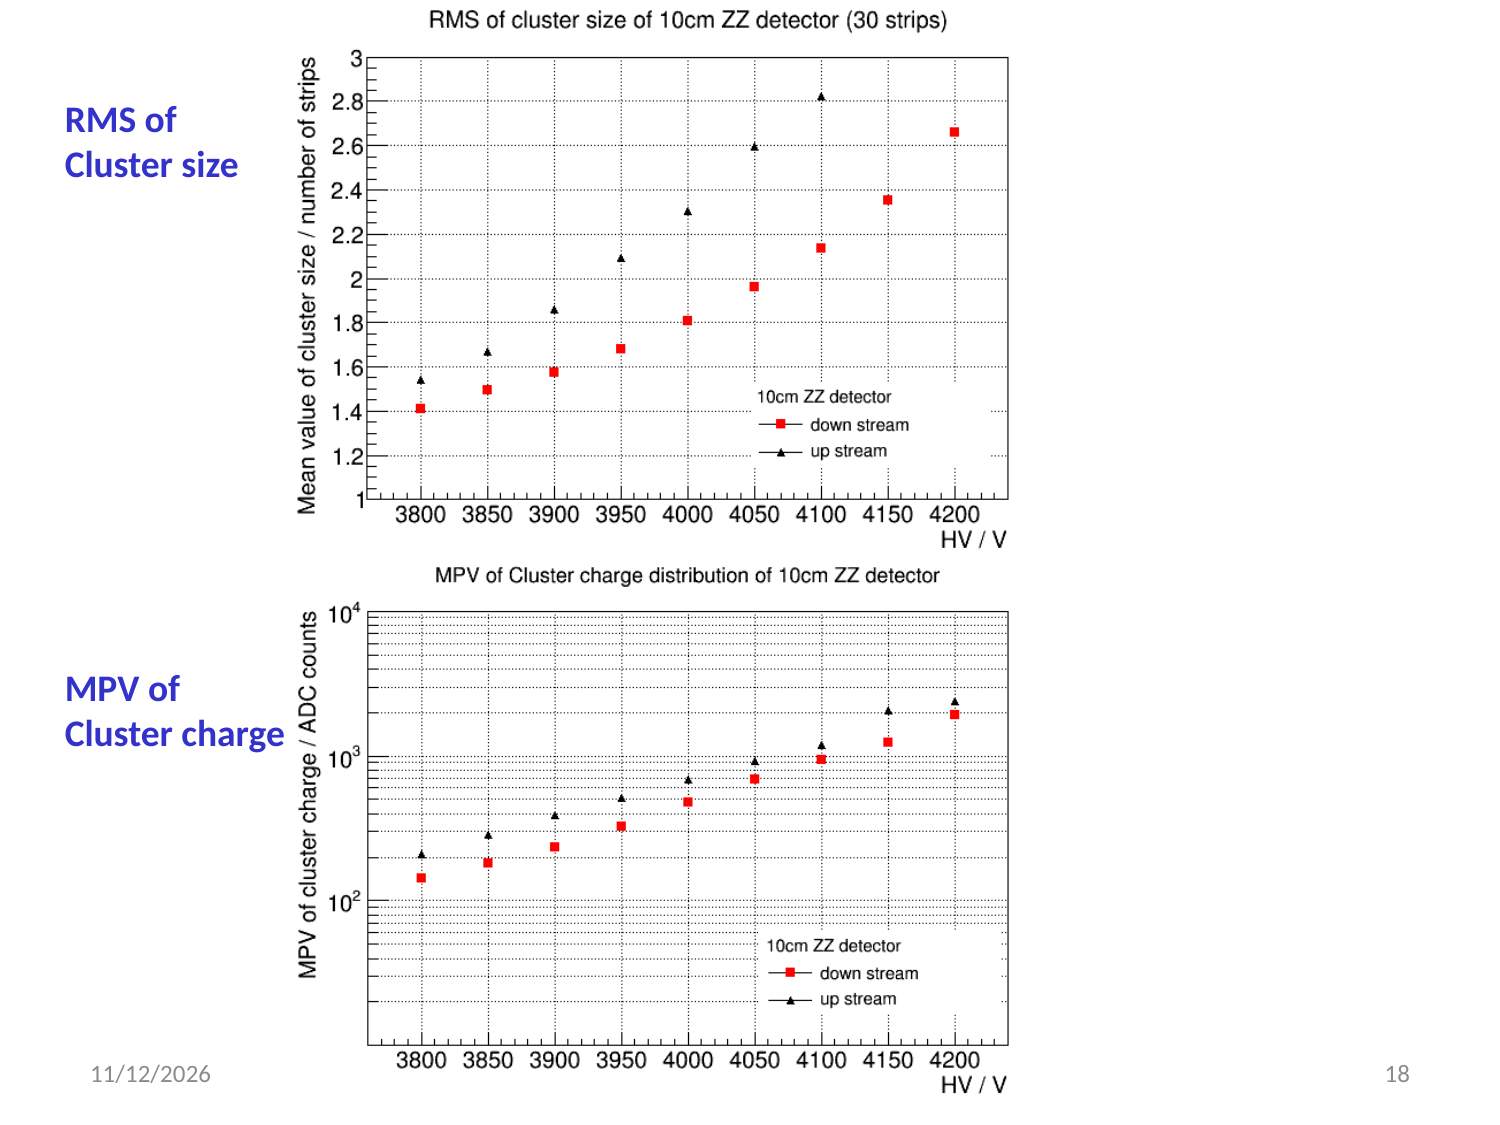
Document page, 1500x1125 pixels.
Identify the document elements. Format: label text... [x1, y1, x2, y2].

picture [288, 556, 1088, 1101]
slide_number 18 [1091, 1042, 1425, 1103]
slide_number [75, 1042, 284, 1103]
text_box MPV of Cluster charge [49, 656, 283, 762]
text_box RMS of Cluster size [49, 87, 282, 193]
picture [287, 1, 1088, 555]
